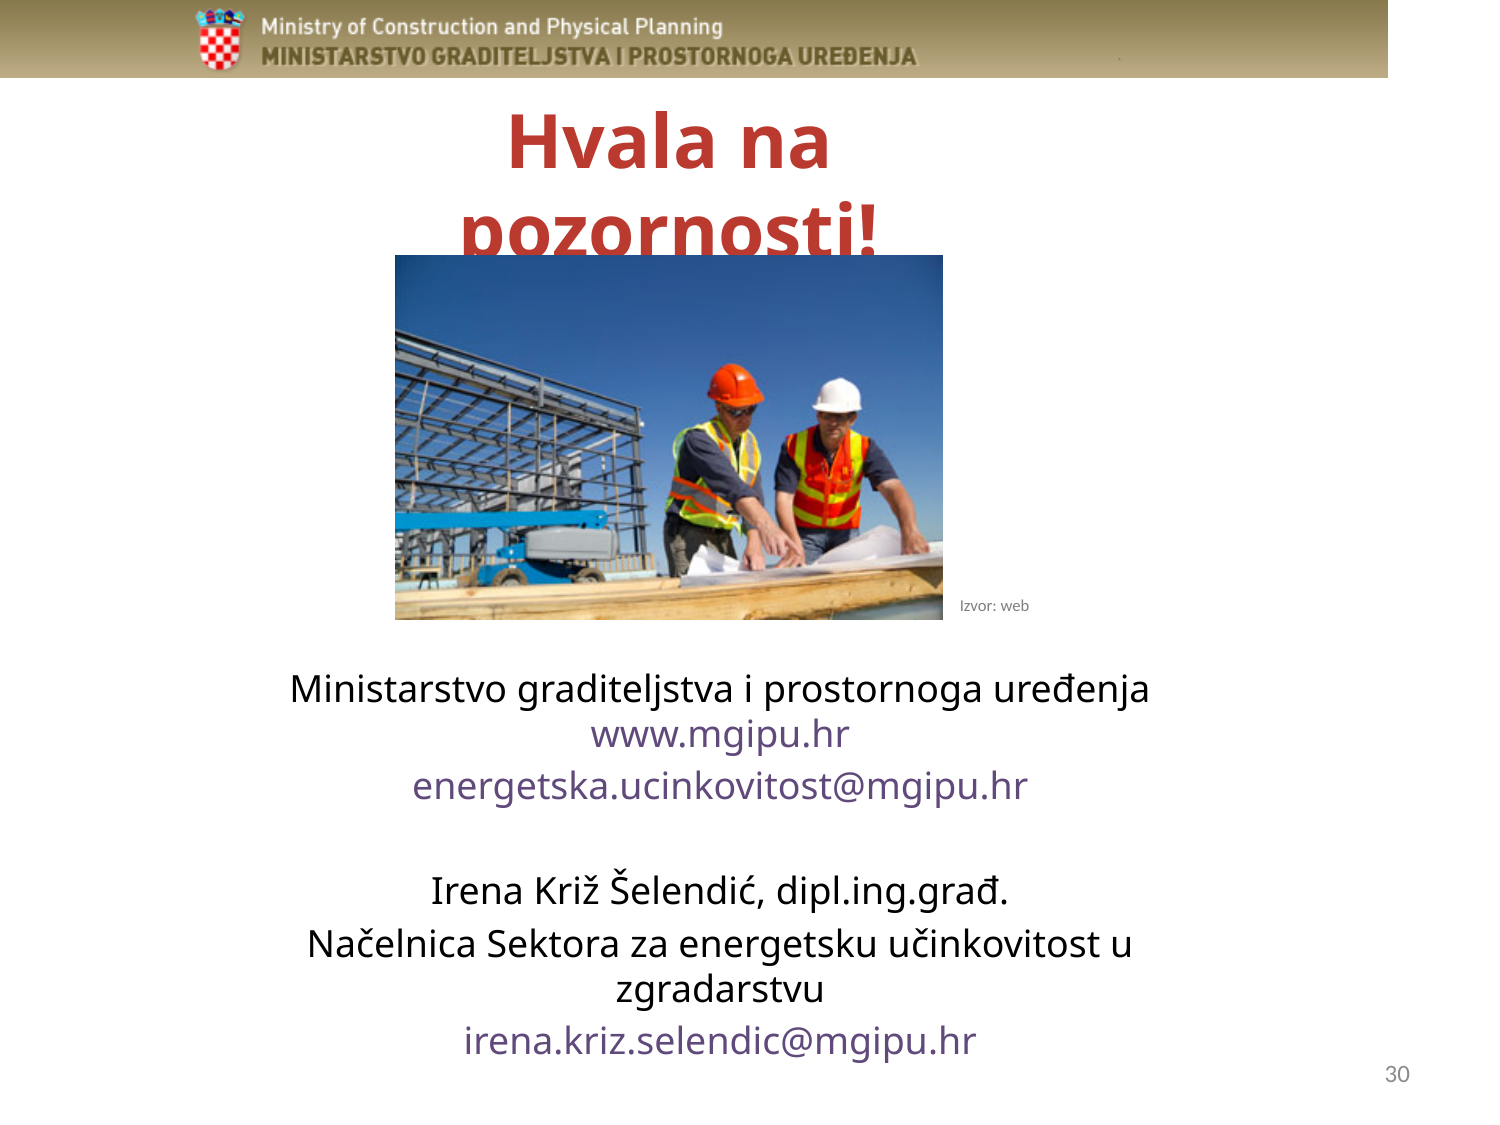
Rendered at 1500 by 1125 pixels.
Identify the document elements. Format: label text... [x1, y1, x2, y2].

title Hvala na pozornosti! [319, 90, 1019, 278]
list Ministarstvo graditeljstva i prostornoga uređenja www.mgipu.hr energetska.ucinkovitost@mgipu.hr Irena Križ Šelendić, dipl.ing.građ. Načelnica Sektora za energetsku učinkovitost u zgradarstvu irena.kriz.selendic@mgipu.hr [218, 656, 1223, 1125]
slide_number 30 [1223, 1042, 1425, 1103]
text_box Izvor: web [945, 587, 1045, 623]
picture [0, 0, 1389, 79]
picture [395, 255, 943, 620]
